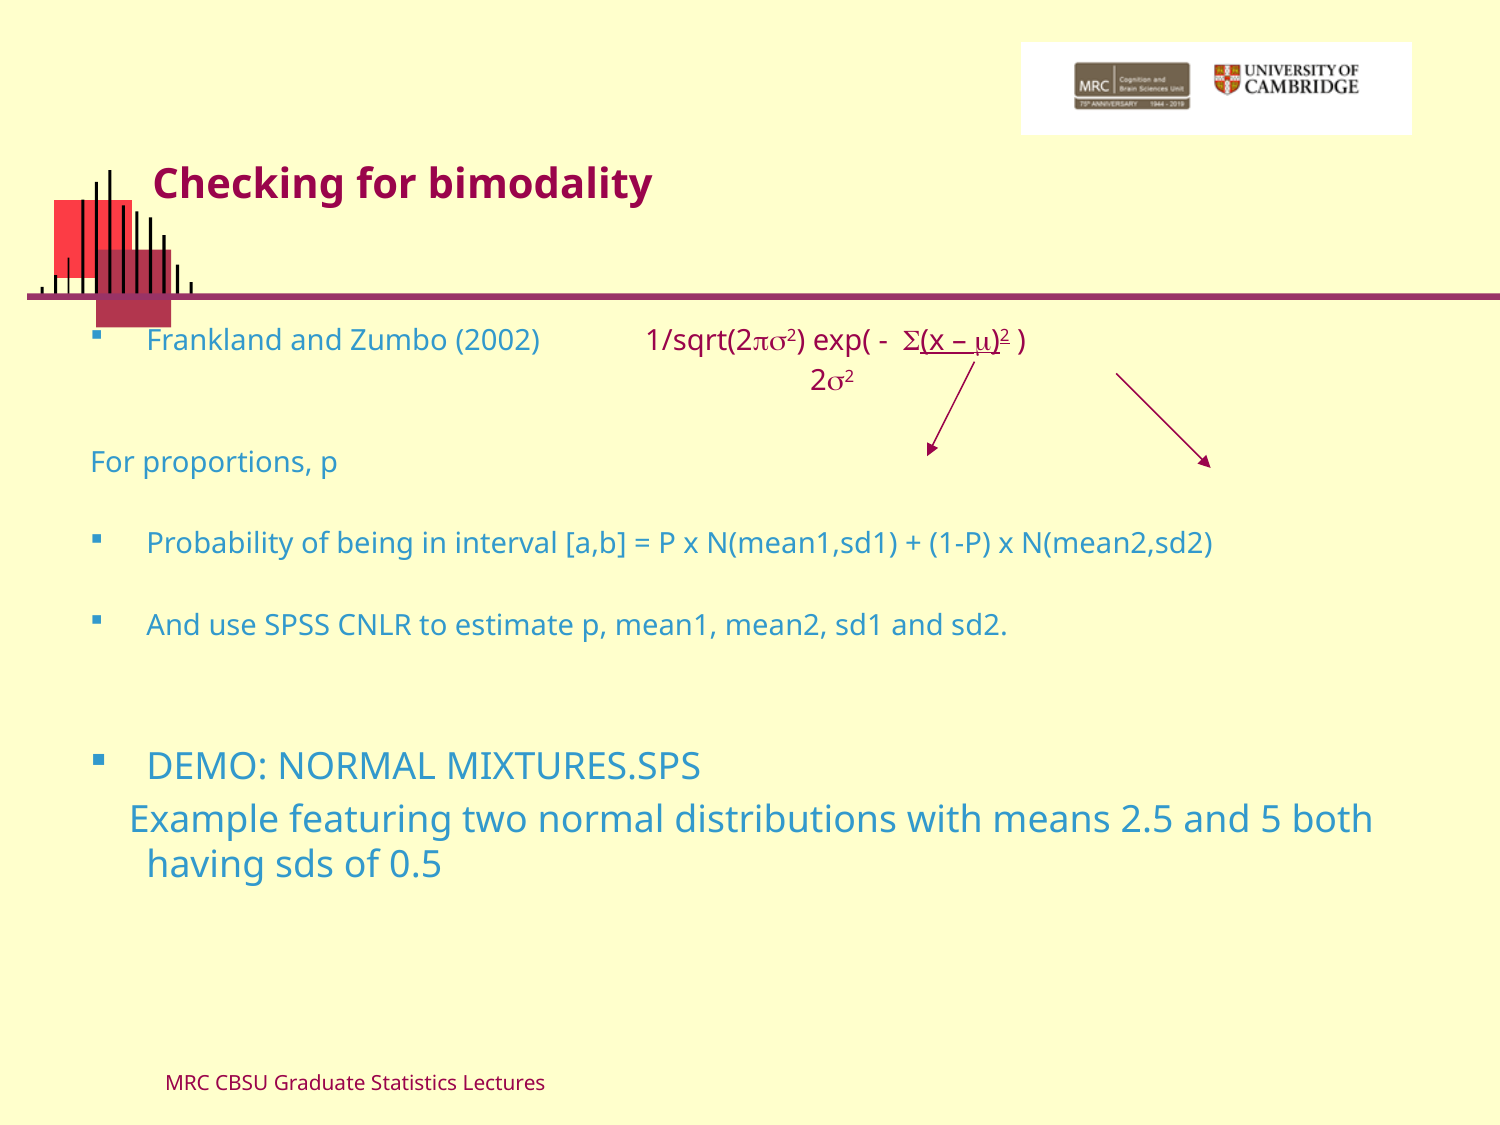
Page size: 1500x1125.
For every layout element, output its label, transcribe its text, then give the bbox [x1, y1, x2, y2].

list Frankland and Zumbo (2002) 1/sqrt(2ps2) exp( - S(x – m)2 ) 2s2 For proportions, p Probability of being in interval [a,b] = P x N(mean1,sd1) + (1-P) x N(mean2,sd2) And use SPSS CNLR to estimate p, mean1, mean2, sd1 and sd2. DEMO: NORMAL MIXTURES.SPS Example featuring two normal distributions with means 2.5 and 5 both having sds of 0.5 [75, 262, 1425, 1038]
picture [1021, 42, 1412, 135]
text_box [1116, 373, 1211, 468]
title Checking for bimodality [137, 137, 988, 233]
footer MRC CBSU Graduate Statistics Lectures [149, 1062, 988, 1101]
text_box [927, 361, 975, 457]
